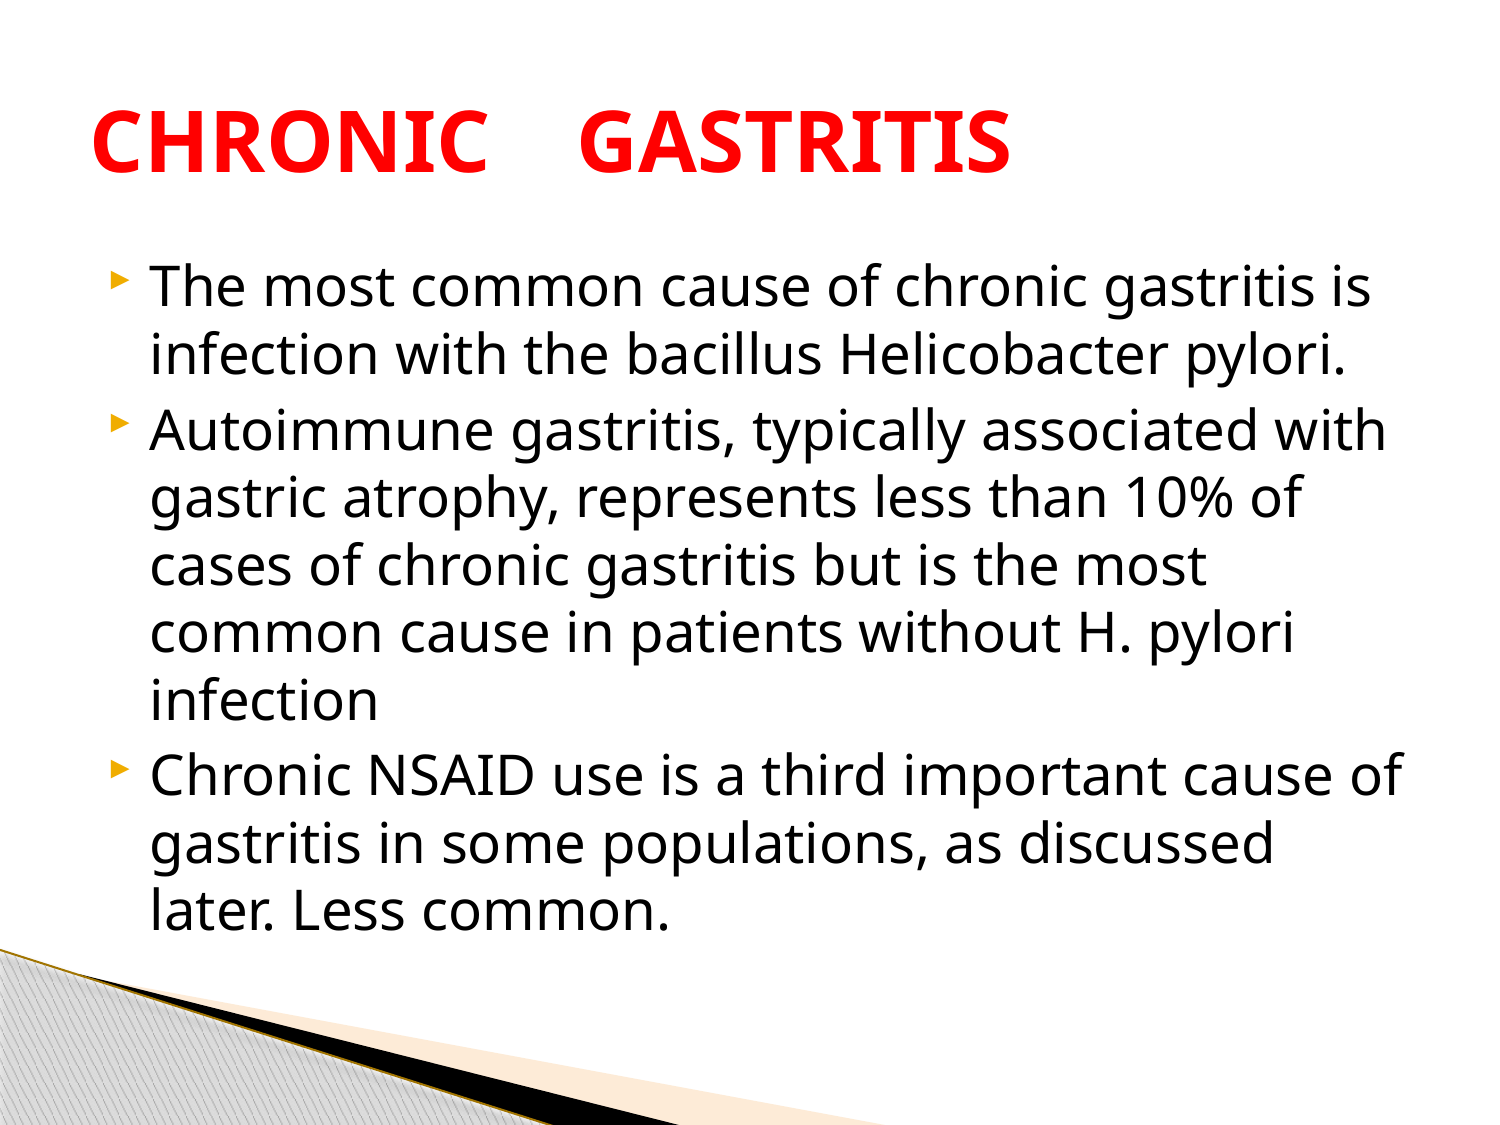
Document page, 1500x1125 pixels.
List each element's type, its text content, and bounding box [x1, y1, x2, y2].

list The most common cause of chronic gastritis is infection with the bacillus Helicobacter pylori. Autoimmune gastritis, typically associated with gastric atrophy, represents less than 10% of cases of chronic gastritis but is the most common cause in patients without H. pylori infection Chronic NSAID use is a third important cause of gastritis in some populations, as discussed later. Less common. [75, 243, 1425, 986]
title CHRONIC GASTRITIS [75, 45, 1425, 233]
